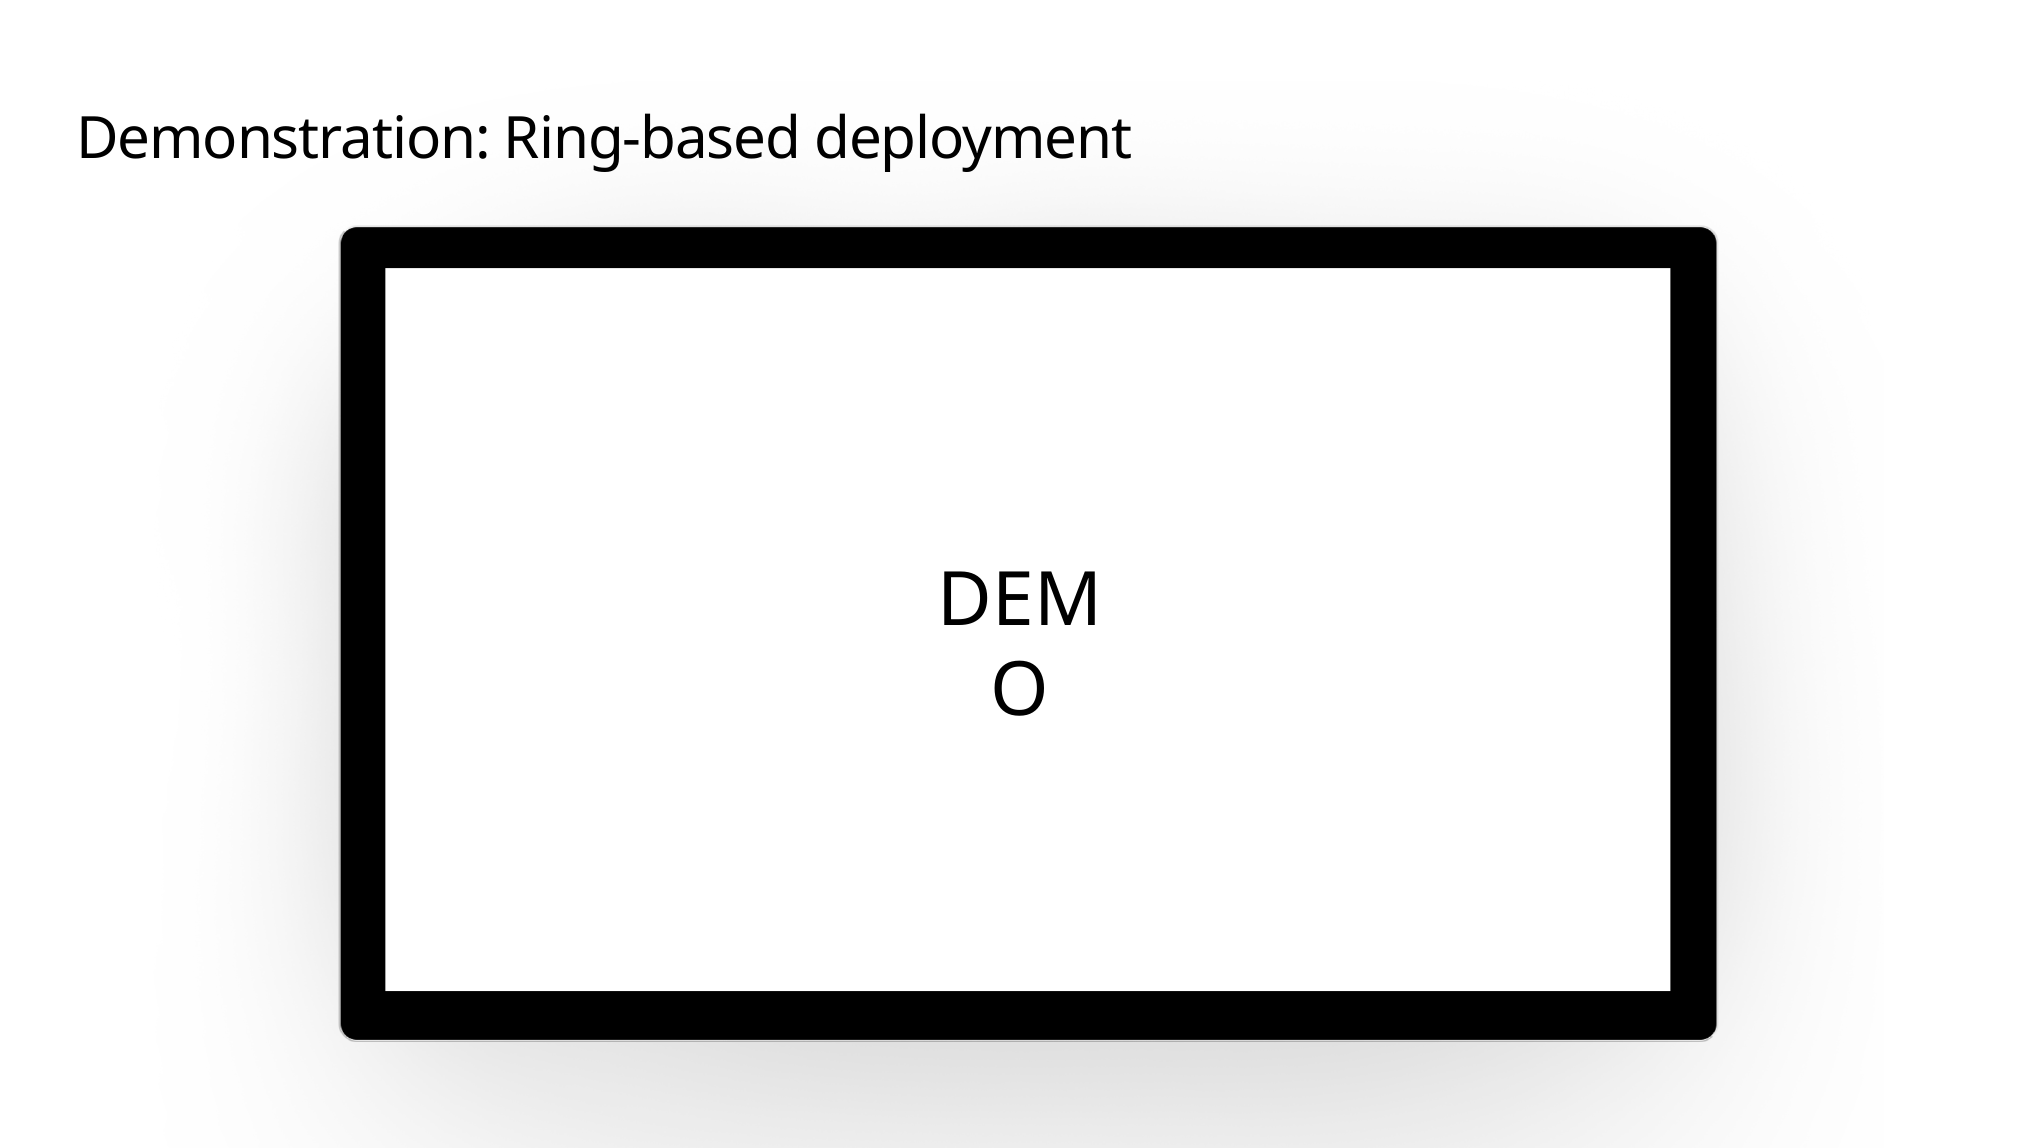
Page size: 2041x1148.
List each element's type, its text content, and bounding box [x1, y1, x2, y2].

text_box DEMO [894, 543, 1146, 739]
picture [64, 81, 1884, 1148]
title Demonstration: Ring-based deployment [76, 103, 1969, 172]
